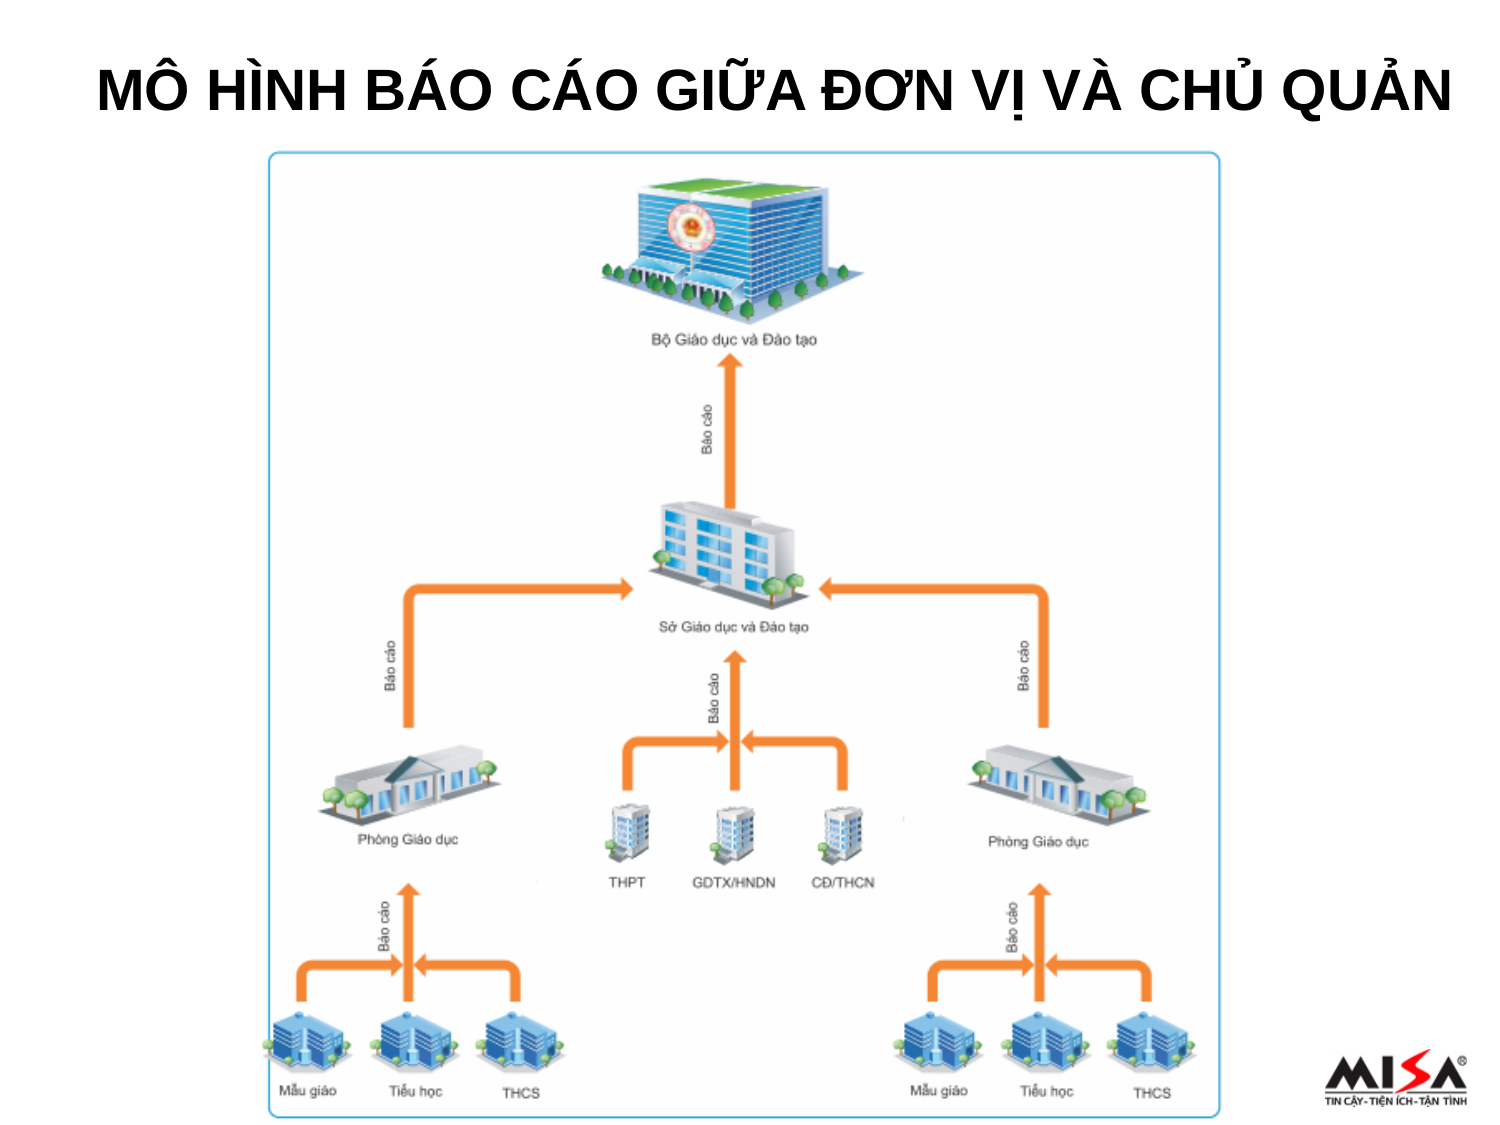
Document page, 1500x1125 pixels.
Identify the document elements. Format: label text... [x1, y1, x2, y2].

picture [262, 146, 1228, 1125]
picture [1325, 1049, 1467, 1107]
text_box MÔ HÌNH BÁO CÁO GIỮA ĐƠN VỊ VÀ CHỦ QUẢN [74, 37, 1475, 138]
